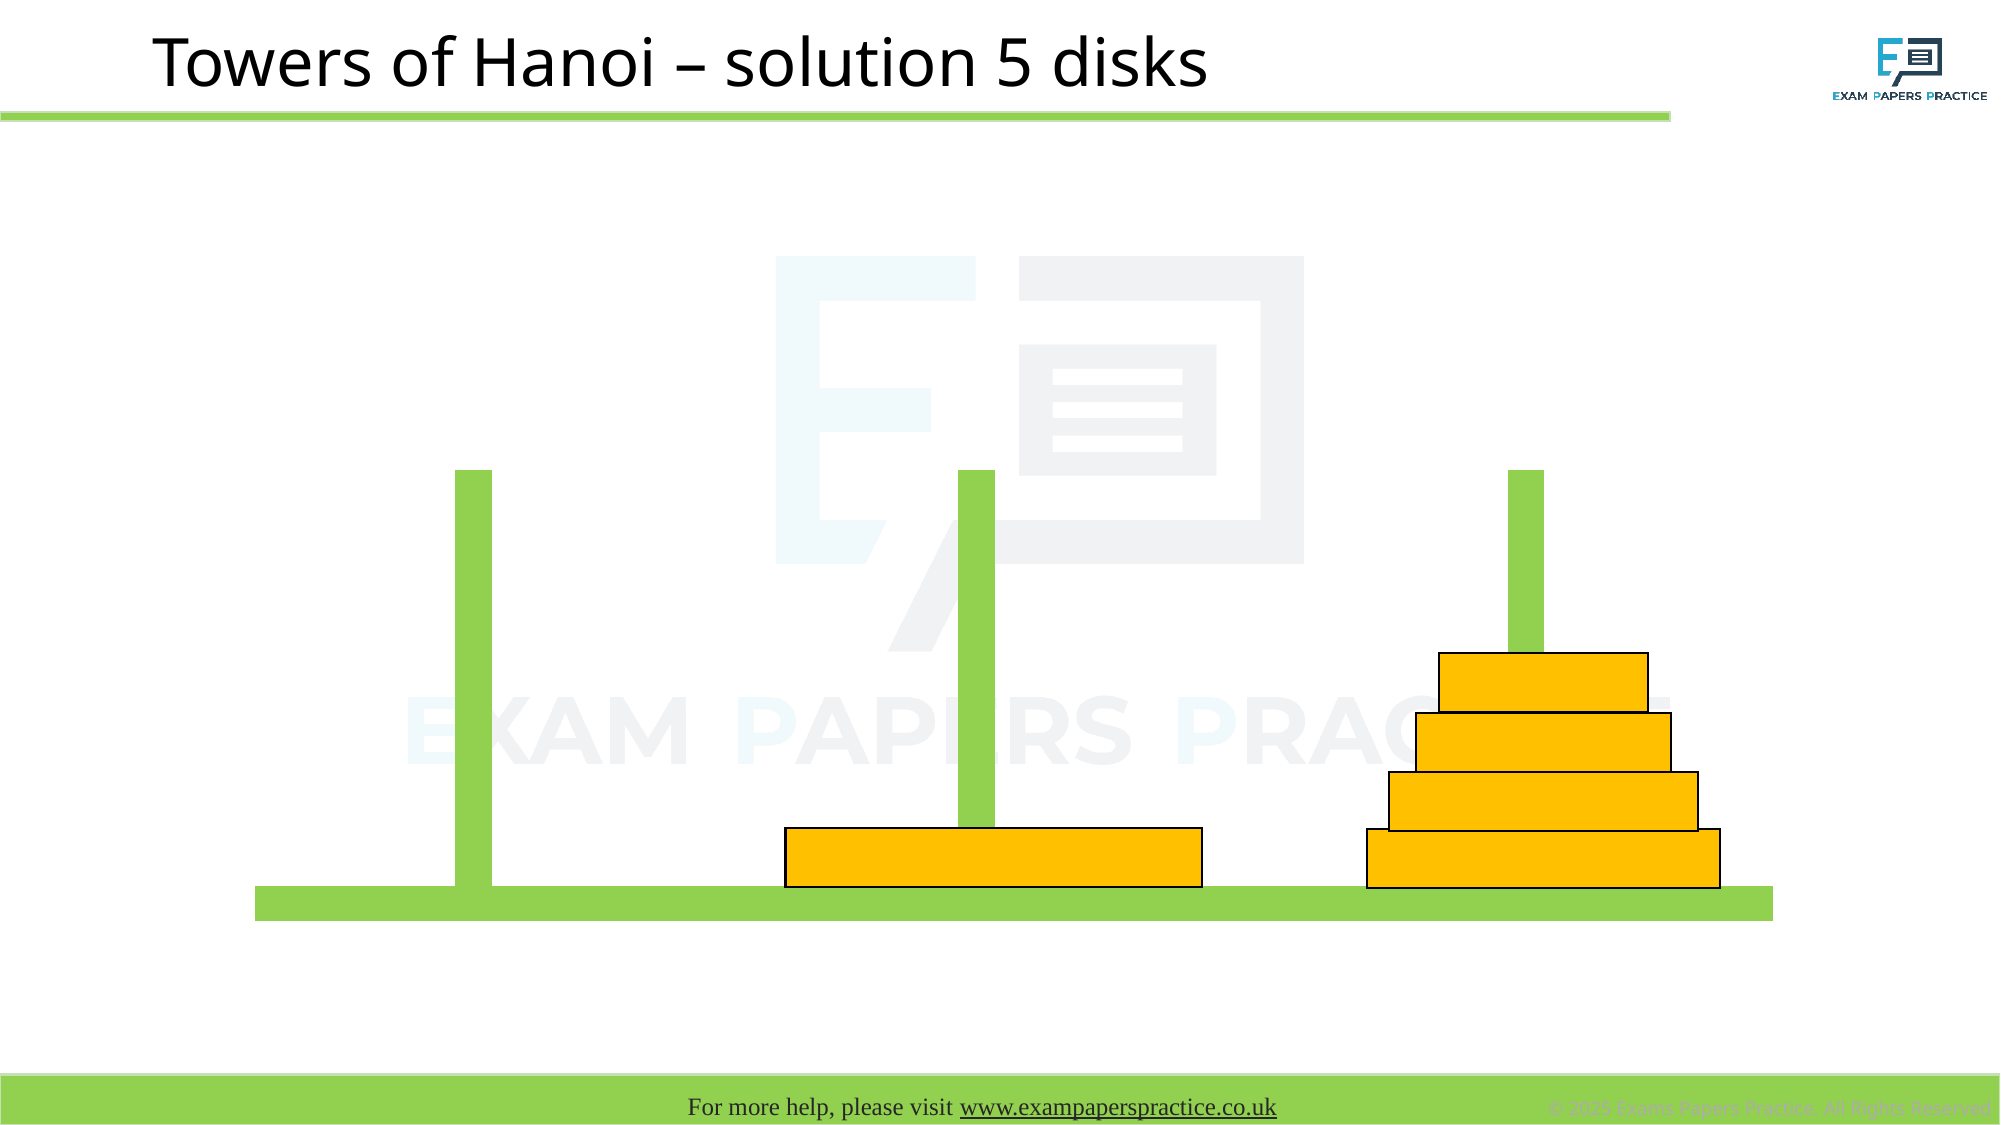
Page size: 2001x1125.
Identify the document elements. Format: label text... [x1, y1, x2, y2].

text_box [1508, 470, 1544, 652]
text_box [1415, 712, 1672, 773]
text_box [455, 470, 492, 888]
text_box [1438, 652, 1649, 713]
text_box [784, 827, 1203, 888]
text_box [1388, 771, 1699, 832]
text_box [1366, 828, 1721, 889]
title Towers of Hanoi – solution 5 disks [137, 59, 1863, 70]
text_box [958, 470, 995, 827]
text_box [255, 886, 1773, 921]
